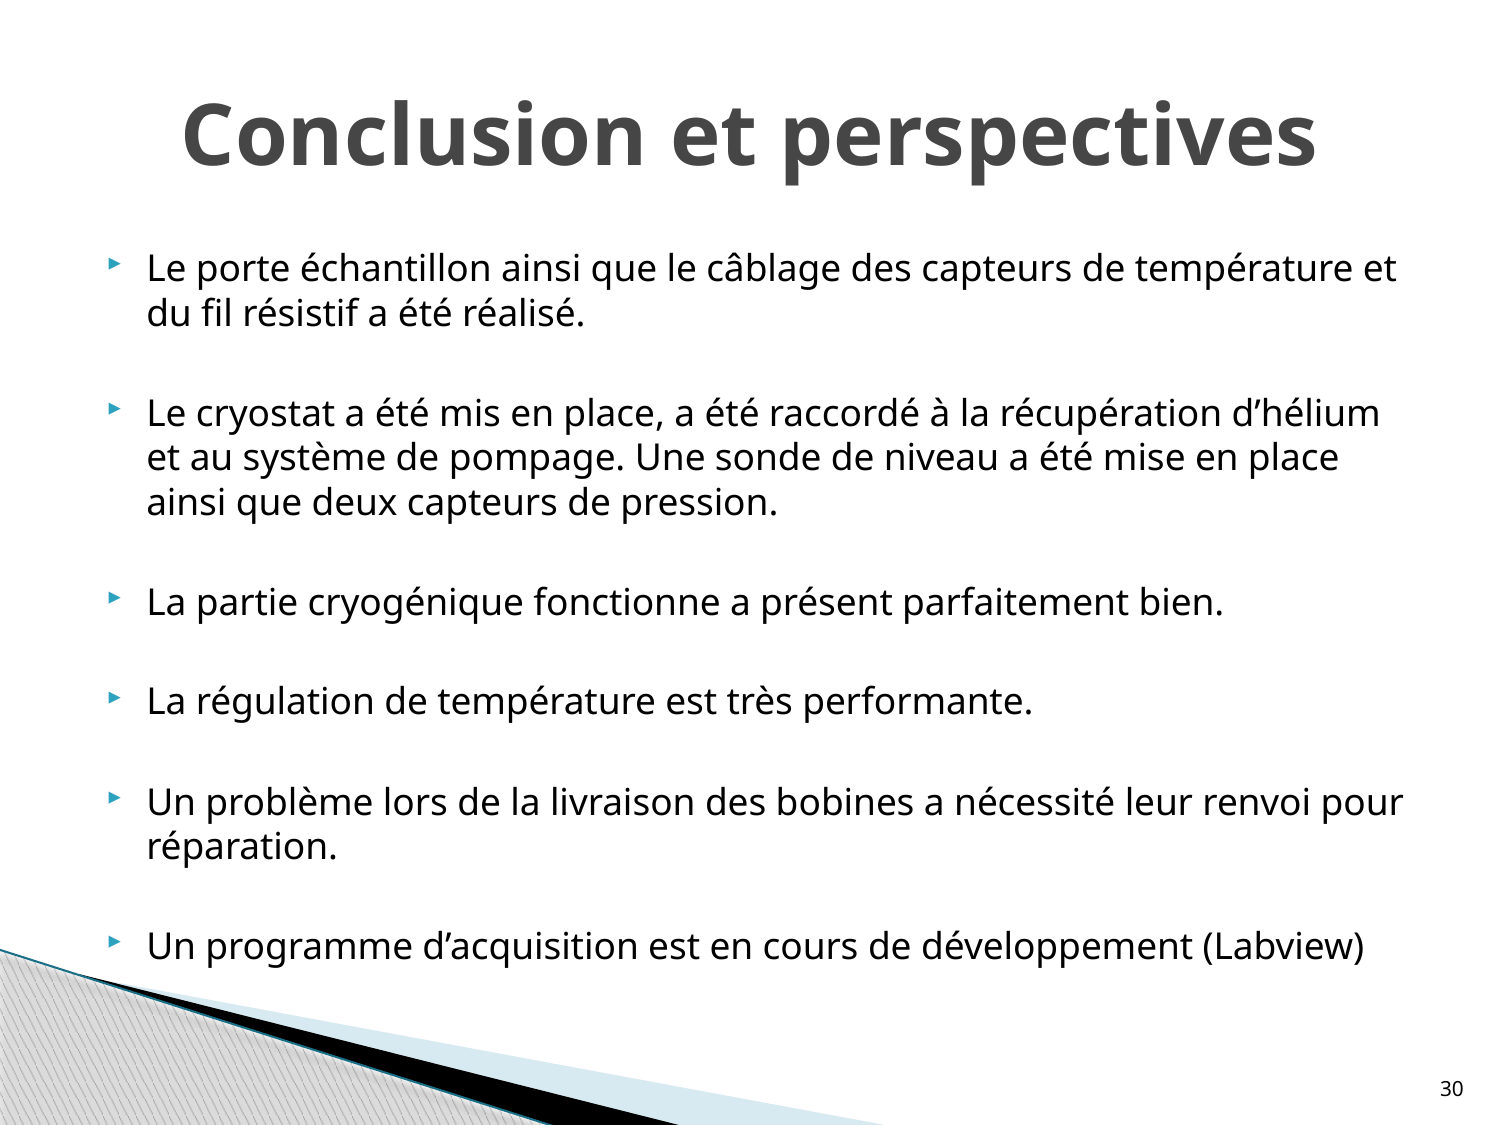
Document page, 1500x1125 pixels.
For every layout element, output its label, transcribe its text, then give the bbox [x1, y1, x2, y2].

text_box Le porte échantillon ainsi que le câblage des capteurs de température et du fil résistif a été réalisé. Le cryostat a été mis en place, a été raccordé à la récupération d’hélium et au système de pompage. Une sonde de niveau a été mise en place ainsi que deux capteurs de pression. La partie cryogénique fonctionne a présent parfaitement bien. La régulation de température est très performante. Un problème lors de la livraison des bobines a nécessité leur renvoi pour réparation. Un programme d’acquisition est en cours de développement (Labview) [74, 237, 1425, 980]
title Conclusion et perspectives [75, 37, 1425, 225]
slide_number 30 [1418, 1051, 1479, 1112]
